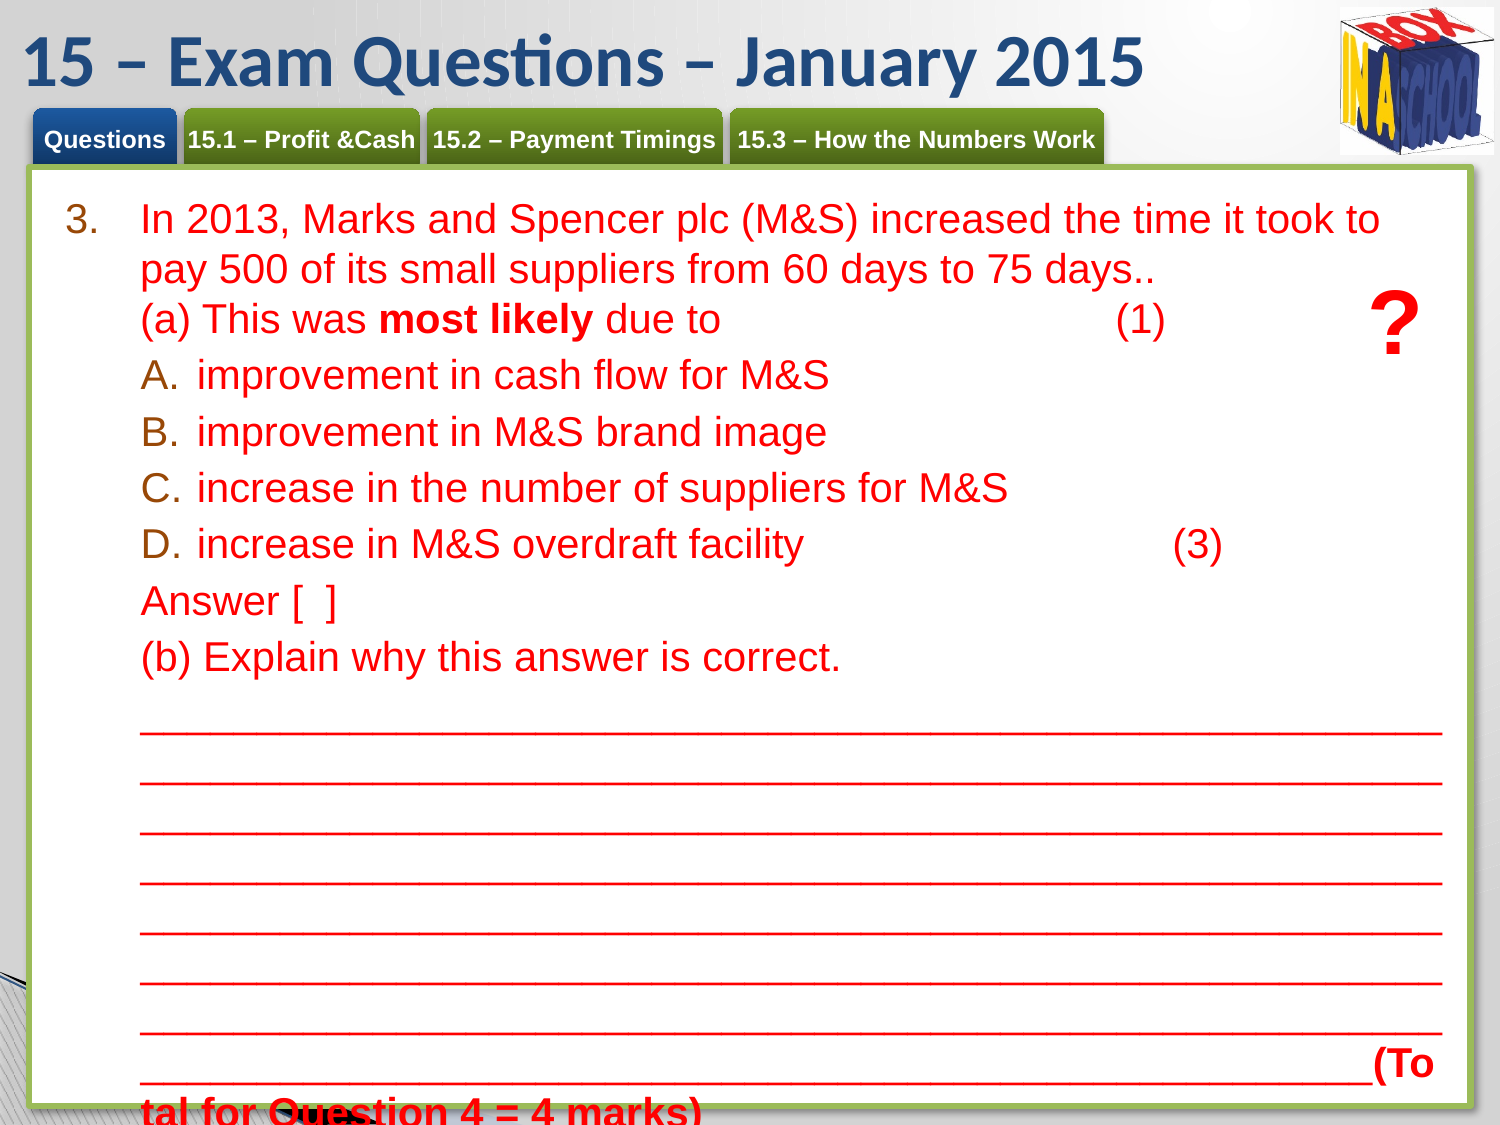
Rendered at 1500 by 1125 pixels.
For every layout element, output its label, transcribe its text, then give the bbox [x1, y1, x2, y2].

text_box ? [1352, 255, 1412, 380]
picture [1340, 7, 1495, 155]
title 15 – Exam Questions – January 2015 [5, 11, 1270, 102]
text_box In 2013, Marks and Spencer plc (M&S) increased the time it took to pay 500 of its small suppliers from 60 days to 75 days.. (a) This was most likely due to (1) improvement in cash flow for M&S improvement in M&S brand image increase in the number of suppliers for M&S increase in M&S overdraft facility (3) Answer [ ] (b) Explain why this answer is correct. _____________________________________________________________________________________________________________________________________________________________________________________________________________________________________________________________________________________________________________________________________________________________________________________________________________________________________________________________(Total for Question 4 = 4 marks) [50, 184, 1459, 1125]
